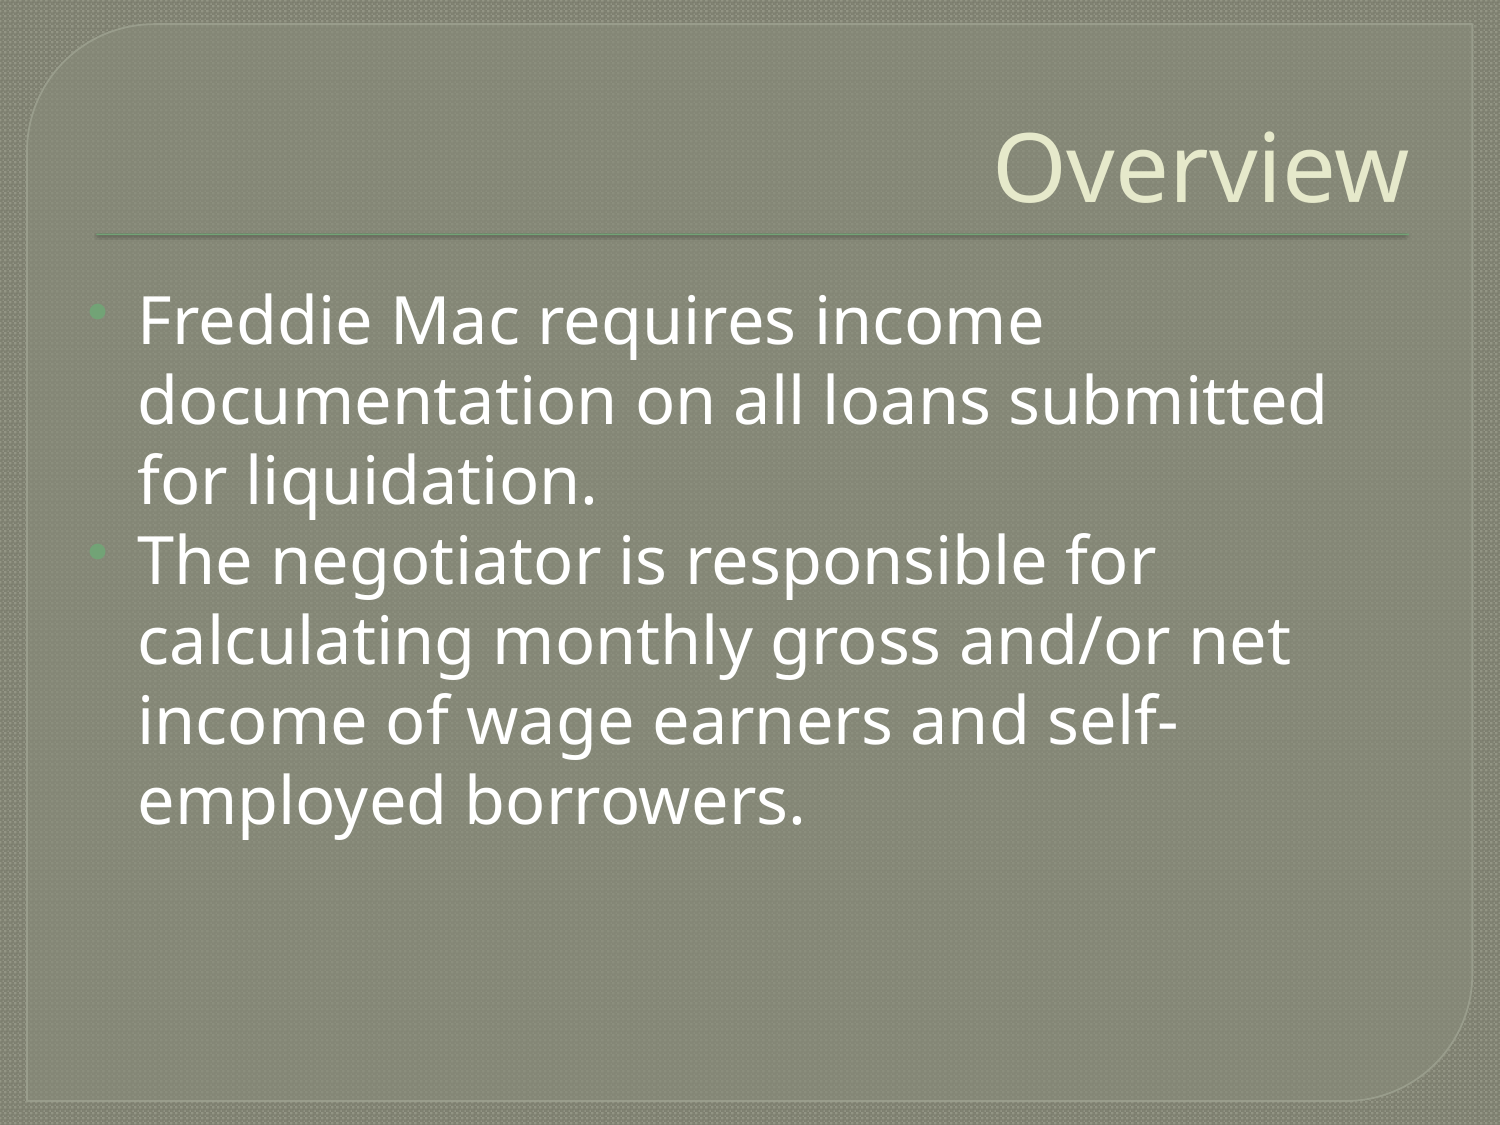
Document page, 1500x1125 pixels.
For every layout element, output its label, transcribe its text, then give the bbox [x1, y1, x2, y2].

title Overview [75, 41, 1425, 230]
list Freddie Mac requires income documentation on all loans submitted for liquidation. The negotiator is responsible for calculating monthly gross and/or net income of wage earners and self-employed borrowers. [75, 270, 1425, 1013]
